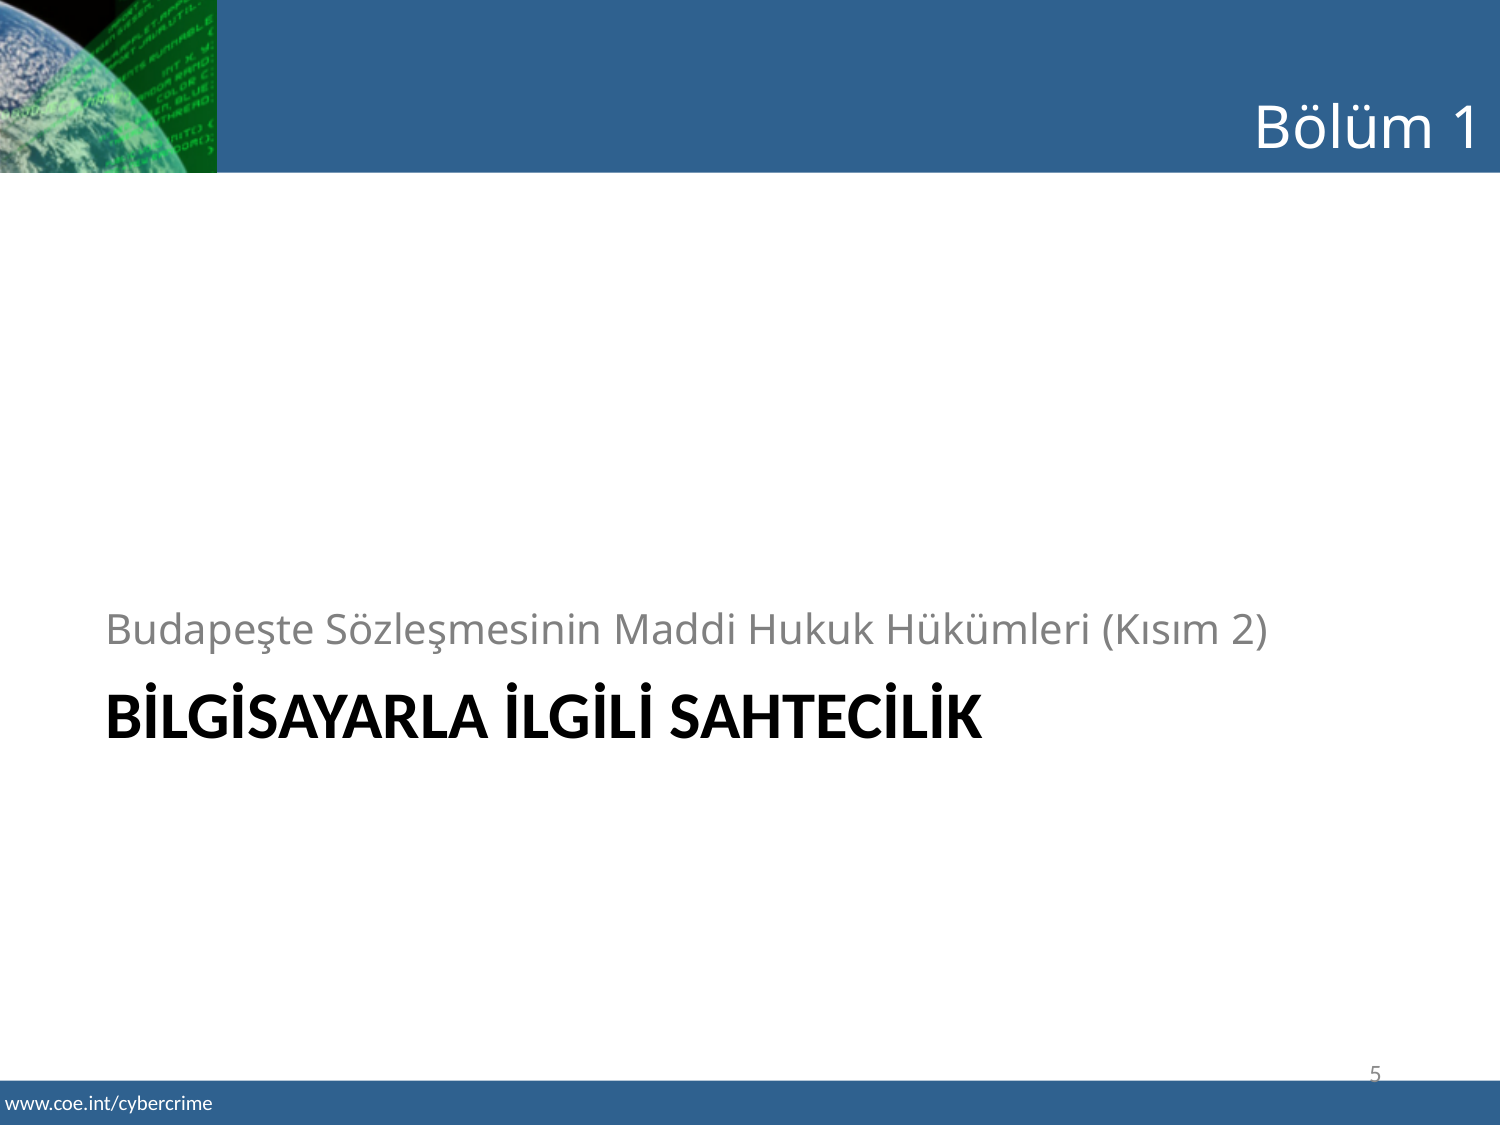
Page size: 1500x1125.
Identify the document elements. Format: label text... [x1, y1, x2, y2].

slide_number 5 [1059, 1042, 1397, 1103]
picture [0, 0, 217, 173]
list Budapeşte Sözleşmesinin Maddi Hukuk Hükümleri (Kısım 2) [90, 601, 1385, 674]
list Bölüm 1 [461, 0, 1500, 170]
title BİLGİSAYARLA İLGİLİ SAHTECİLİK [90, 674, 1385, 920]
